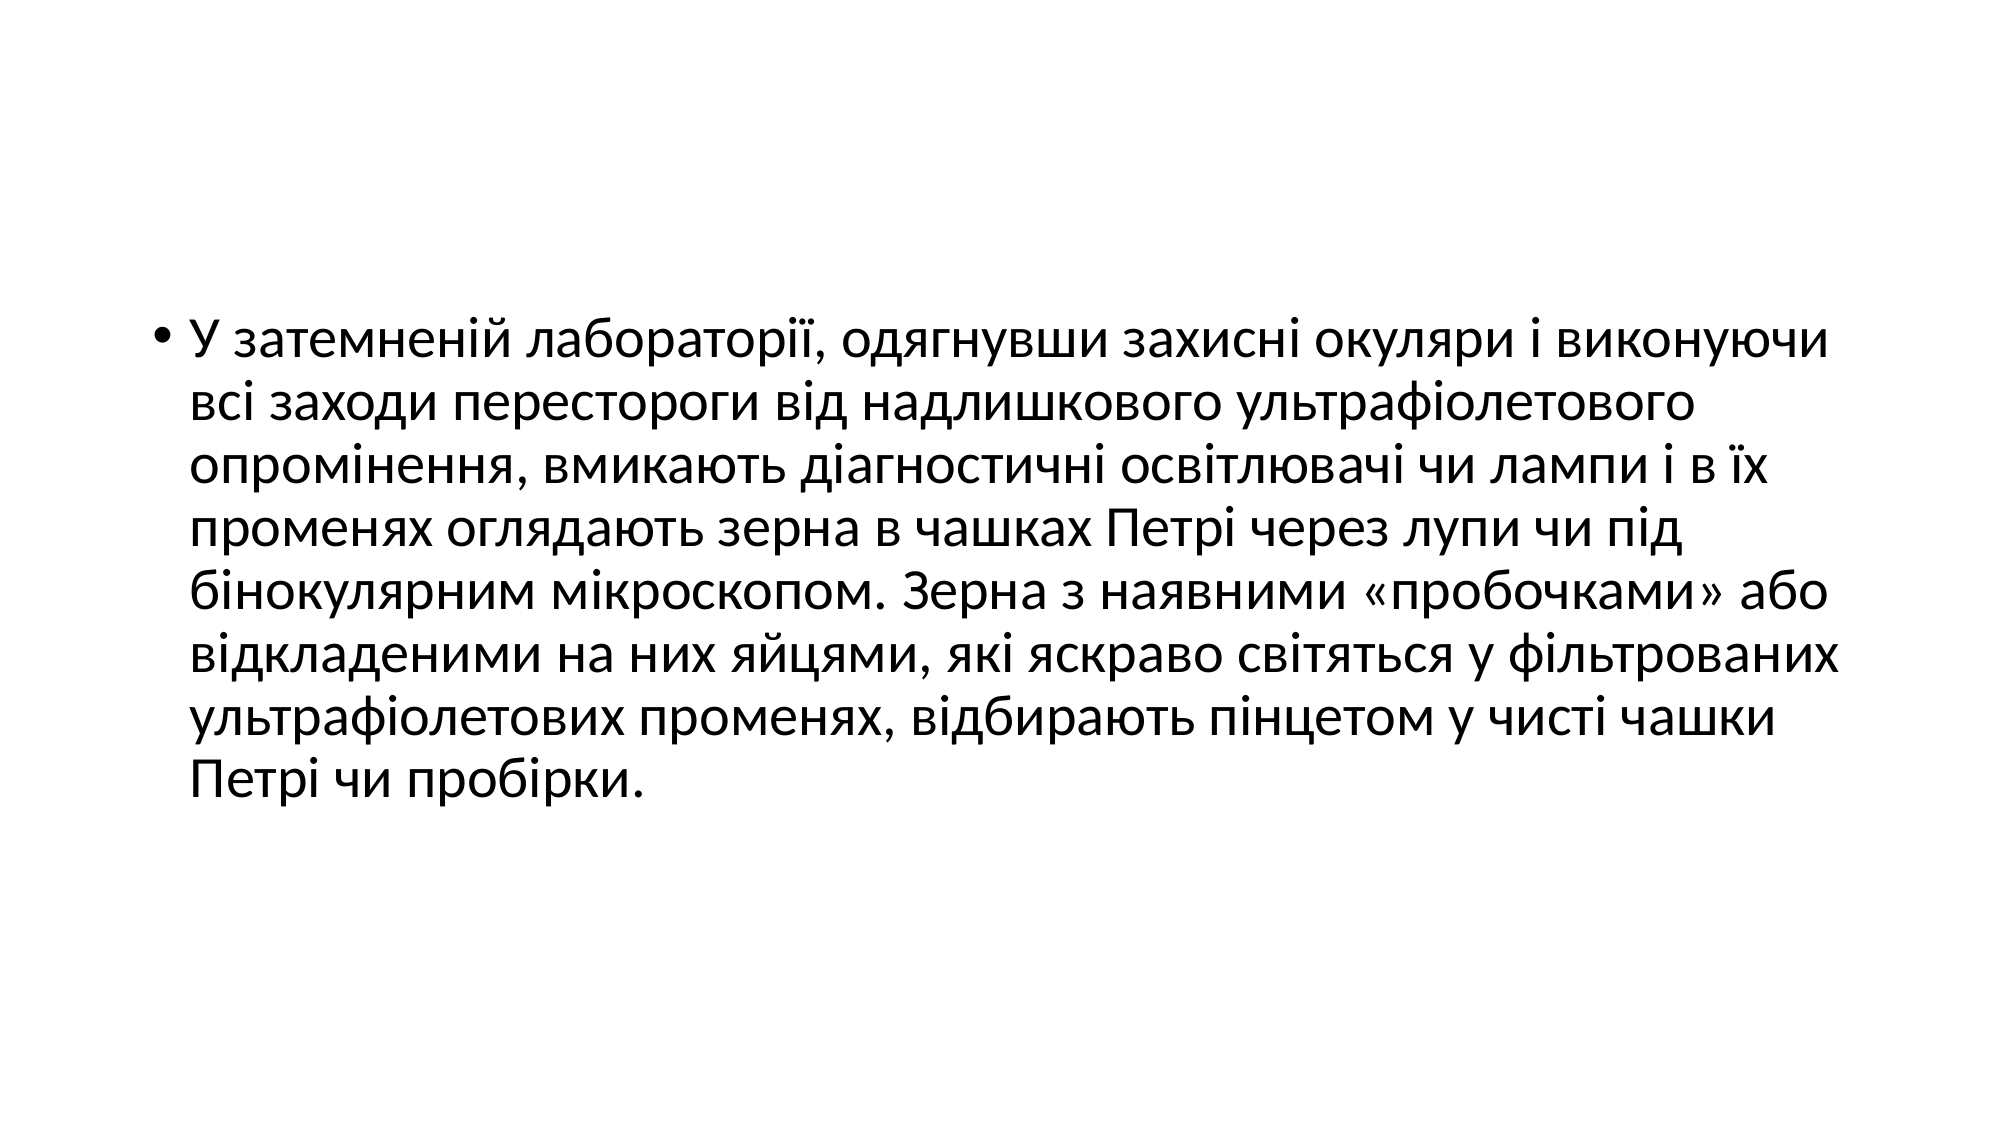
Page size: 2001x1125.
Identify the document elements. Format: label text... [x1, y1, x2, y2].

list У затемненій лабораторії, одягнувши захисні окуляри і виконуючи всі заходи перестороги від надлишкового ультрафіолетового опромінення, вмикають діагностичні освітлювачі чи лампи і в їх променях оглядають зерна в чашках Петрі через лупи чи під бінокулярним мікроскопом. Зерна з наявними «пробочками» або відкладеними на них яйцями, які яскраво світяться у фільтрованих ультрафіолетових променях, відбирають пінцетом у чисті чашки Петрі чи пробірки. [137, 299, 1863, 1014]
